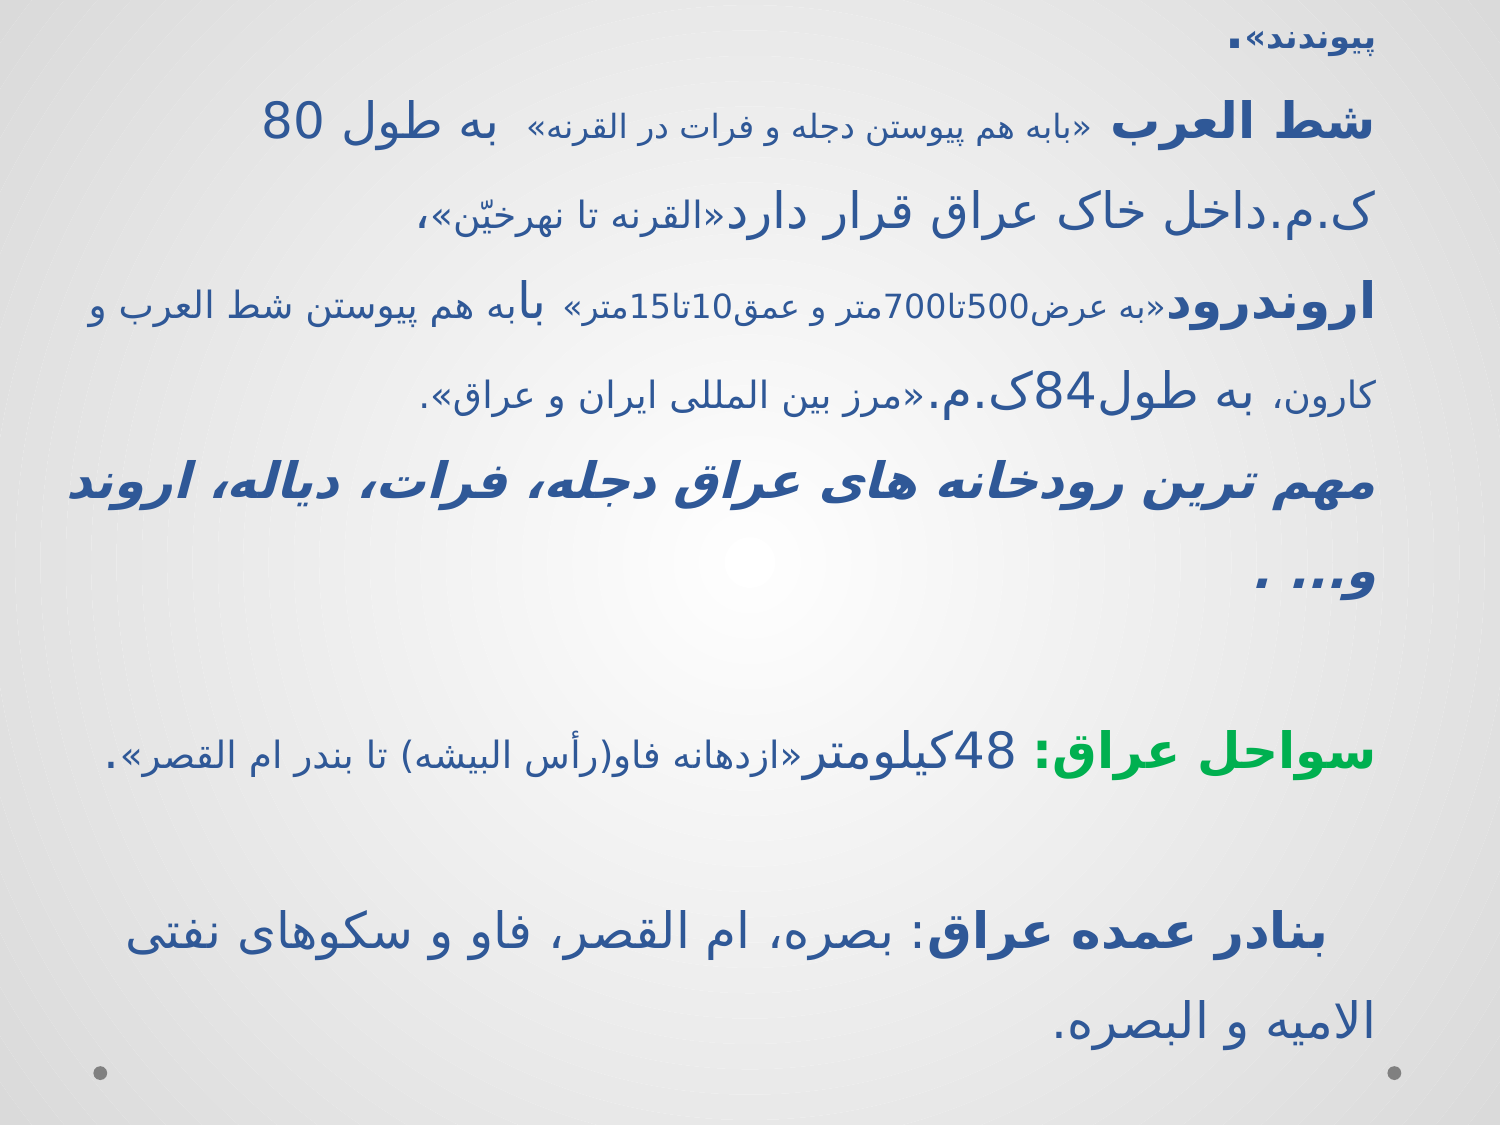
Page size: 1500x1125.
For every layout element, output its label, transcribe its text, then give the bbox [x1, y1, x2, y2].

title رودخانه های عراق: دجله و فرات«از مرزهای ترکیه و سوریه سرازیر و در القرنه به هم می پیوندند». شط العرب «بابه هم پیوستن دجله و فرات در القرنه» به طول 80 ک.م.داخل خاک عراق قرار دارد«القرنه تا نهرخیّن»، اروندرود«به عرض500تا700متر و عمق10تا15متر» بابه هم پیوستن شط العرب و کارون، به طول84ک.م.«مرز بین المللی ایران و عراق». مهم ترین رودخانه های عراق دجله، فرات، دیاله، اروند و... . سواحل عراق: 48کیلومتر«ازدهانه فاو(رأس البیشه) تا بندر ام القصر». بنادر عمده عراق: بصره، ام القصر، فاو و سکوهای نفتی الامیه و البصره. [41, 115, 1392, 1106]
